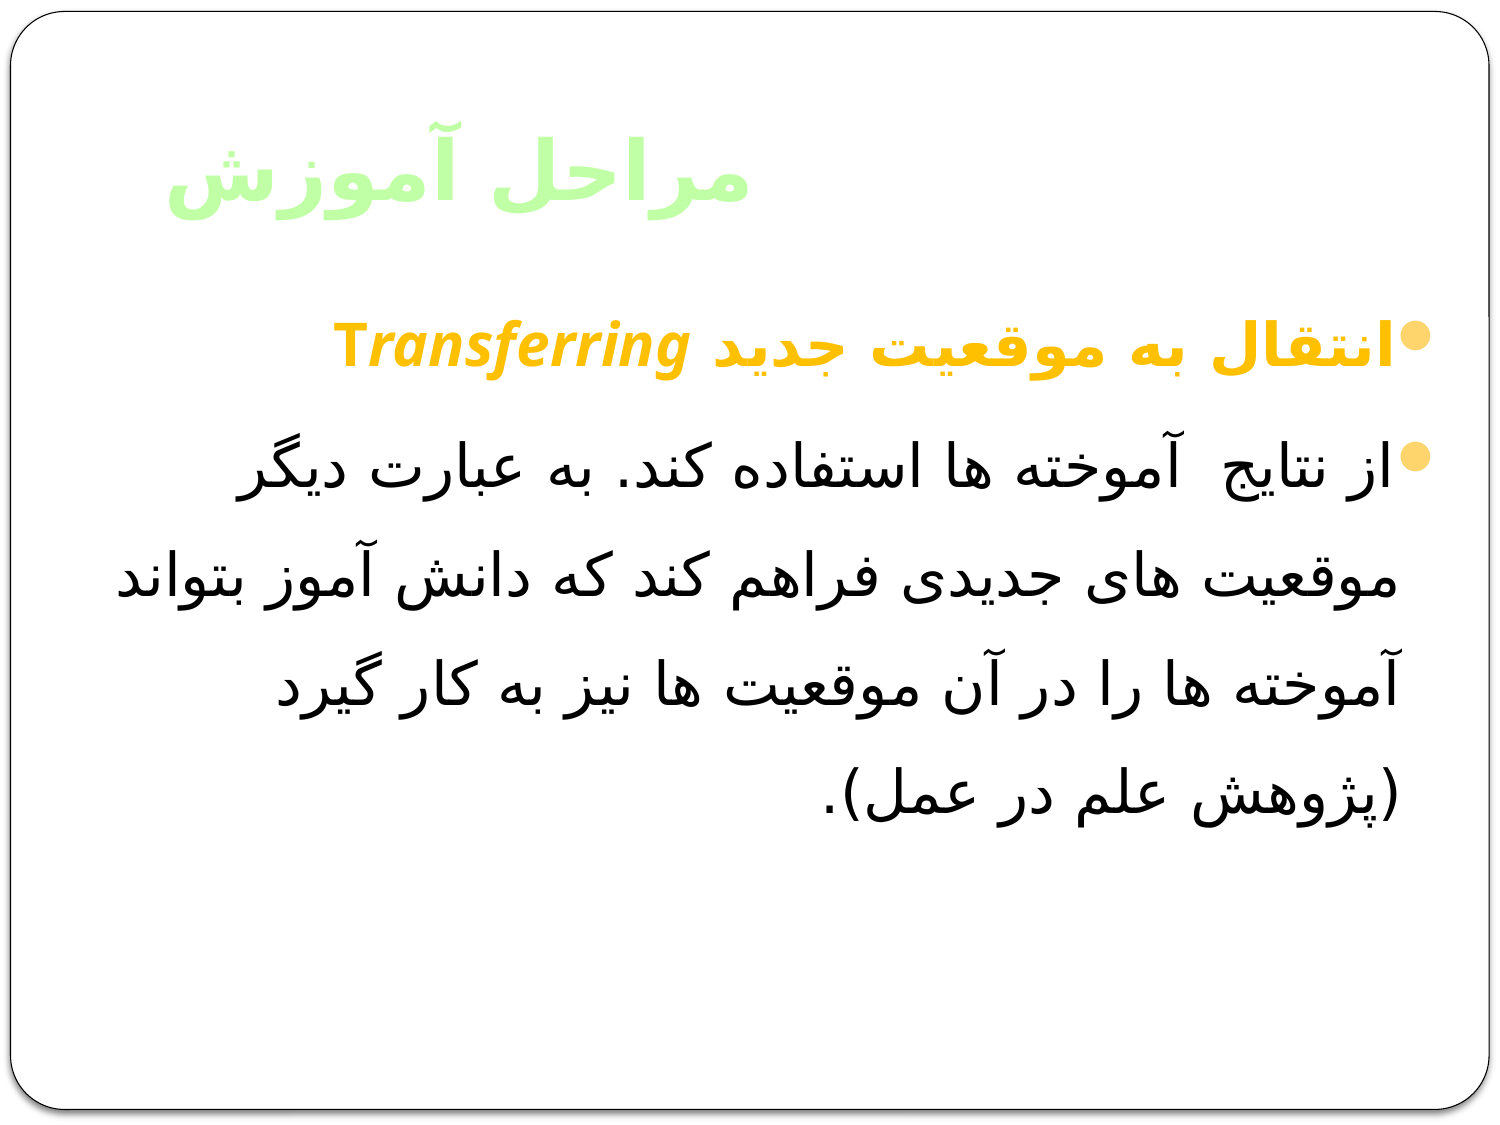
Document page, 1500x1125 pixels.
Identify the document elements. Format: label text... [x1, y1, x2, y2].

title مراحل آموزش [150, 45, 1425, 233]
list انتقال به موقعیت جدید Transferring از نتایج آموخته ها استفاده کند. به عبارت دیگر موقعیت های جدیدی فراهم کند که دانش آموز بتواند آموخته ها را در آن موقعیت ها نیز به کار گیرد (پژوهش علم در عمل). [75, 262, 1463, 1062]
